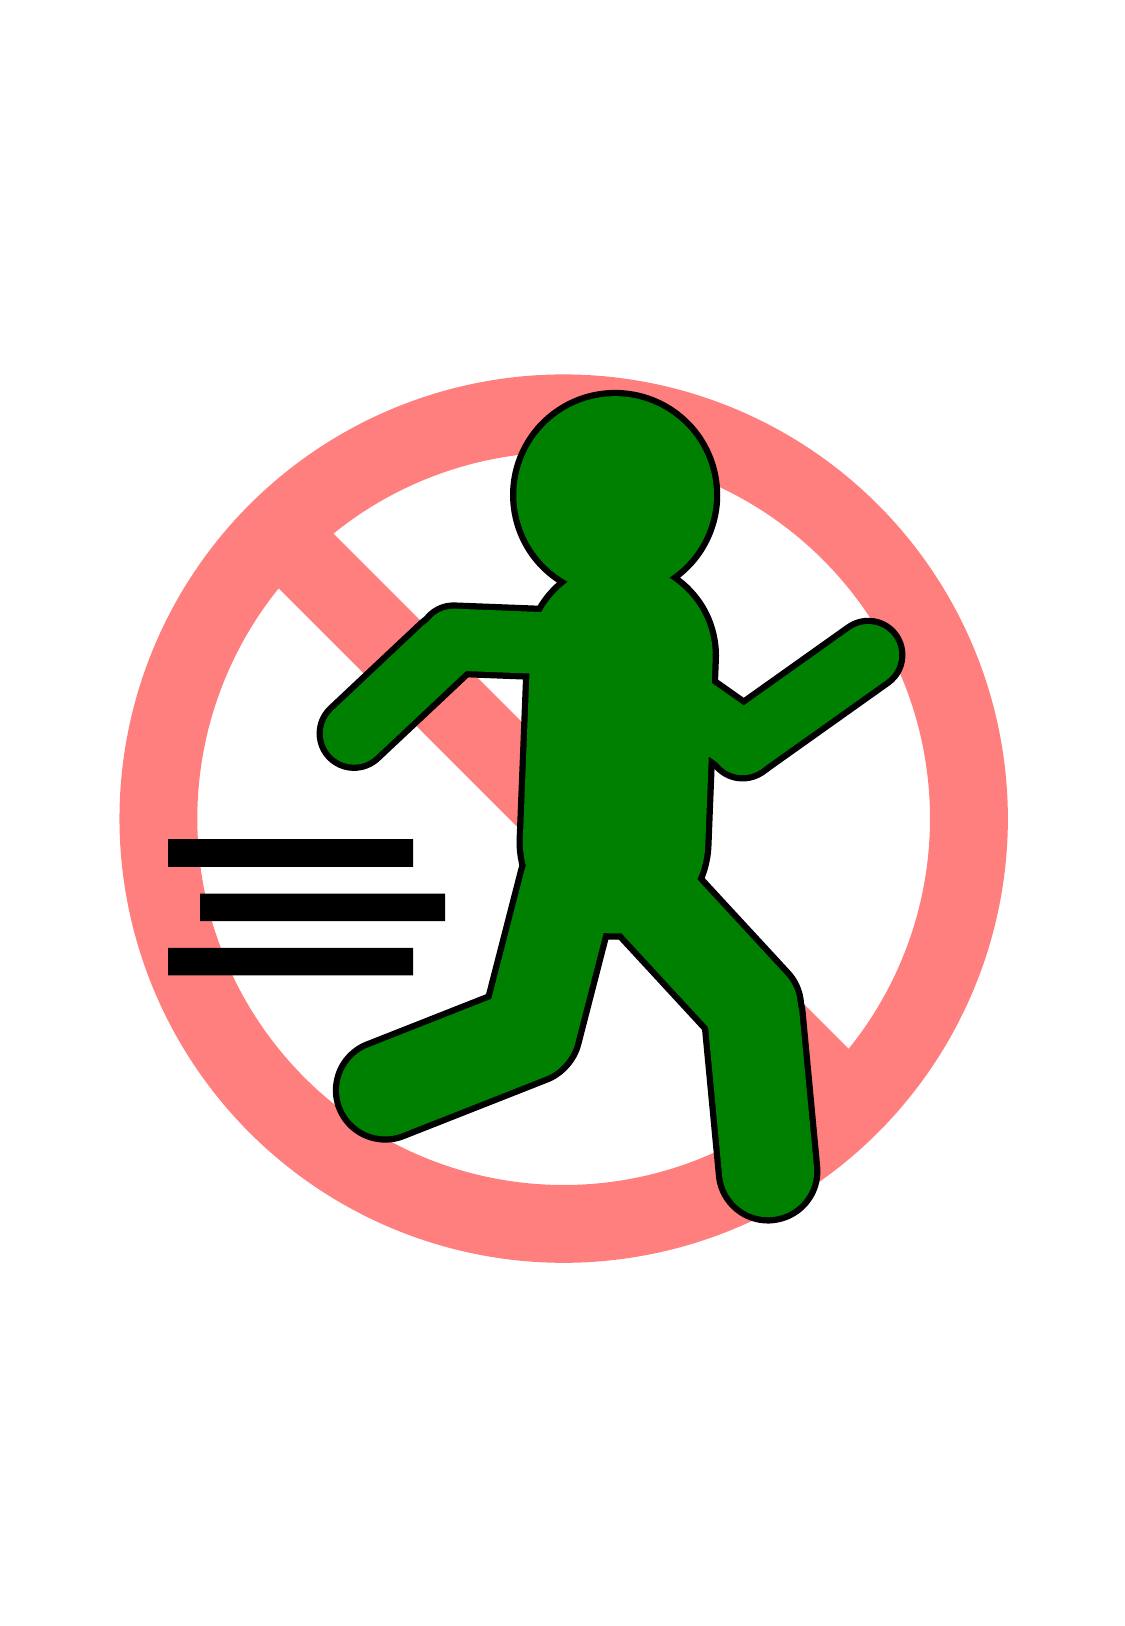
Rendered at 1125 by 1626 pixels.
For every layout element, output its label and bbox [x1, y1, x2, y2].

text_box [119, 374, 1009, 1264]
